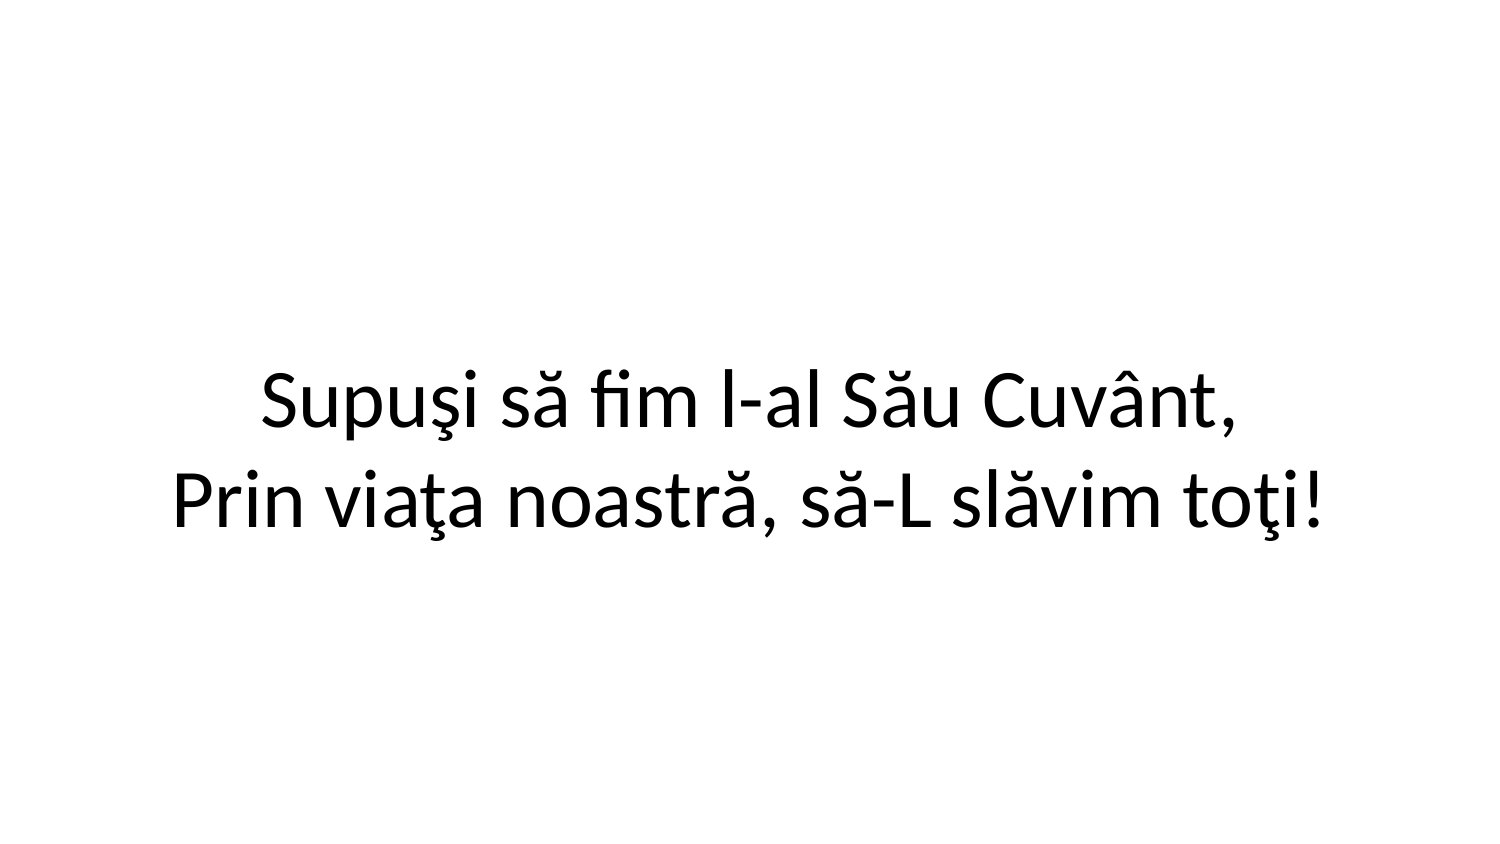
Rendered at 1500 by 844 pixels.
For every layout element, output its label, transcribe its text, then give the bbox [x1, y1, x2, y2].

text_box Supuşi să fim l-al Său Cuvânt, Prin viaţa noastră, să-L slăvim toţi! [156, 292, 1344, 552]
